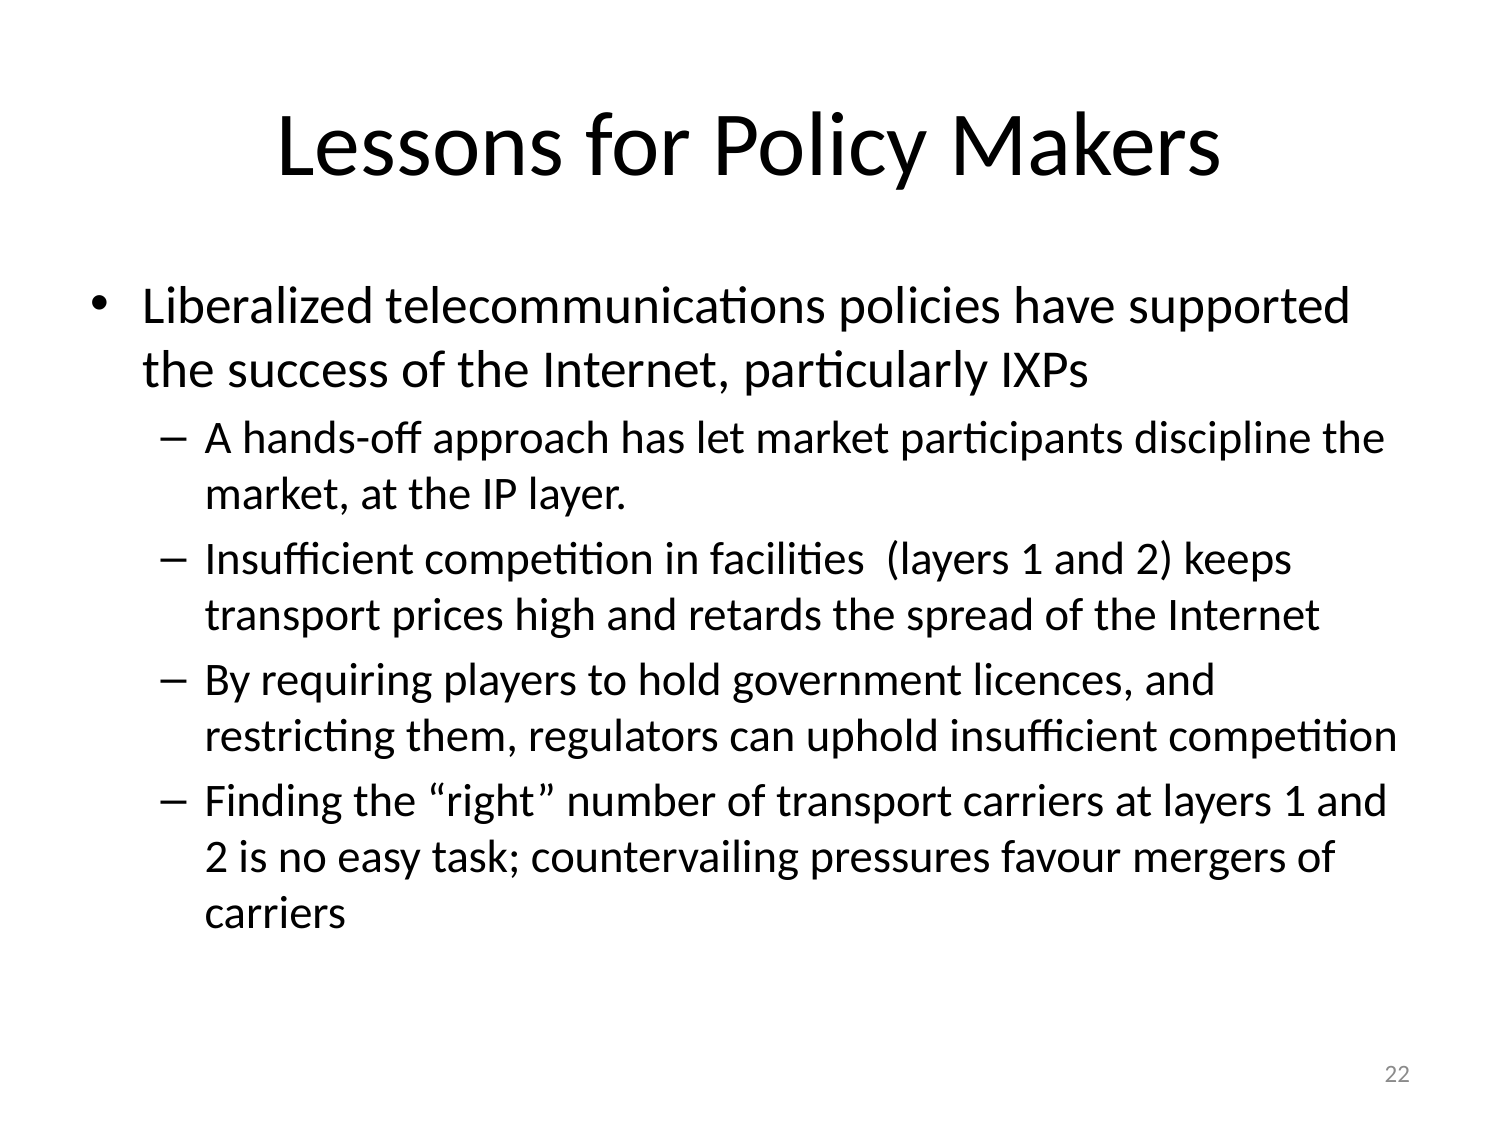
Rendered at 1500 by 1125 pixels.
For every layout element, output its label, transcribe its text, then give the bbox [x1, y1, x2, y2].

list Liberalized telecommunications policies have supported the success of the Internet, particularly IXPs A hands-off approach has let market participants discipline the market, at the IP layer. Insufficient competition in facilities (layers 1 and 2) keeps transport prices high and retards the spread of the Internet By requiring players to hold government licences, and restricting them, regulators can uphold insufficient competition Finding the “right” number of transport carriers at layers 1 and 2 is no easy task; countervailing pressures favour mergers of carriers [75, 262, 1425, 1005]
title Lessons for Policy Makers [75, 45, 1425, 233]
slide_number 22 [1074, 1042, 1425, 1103]
